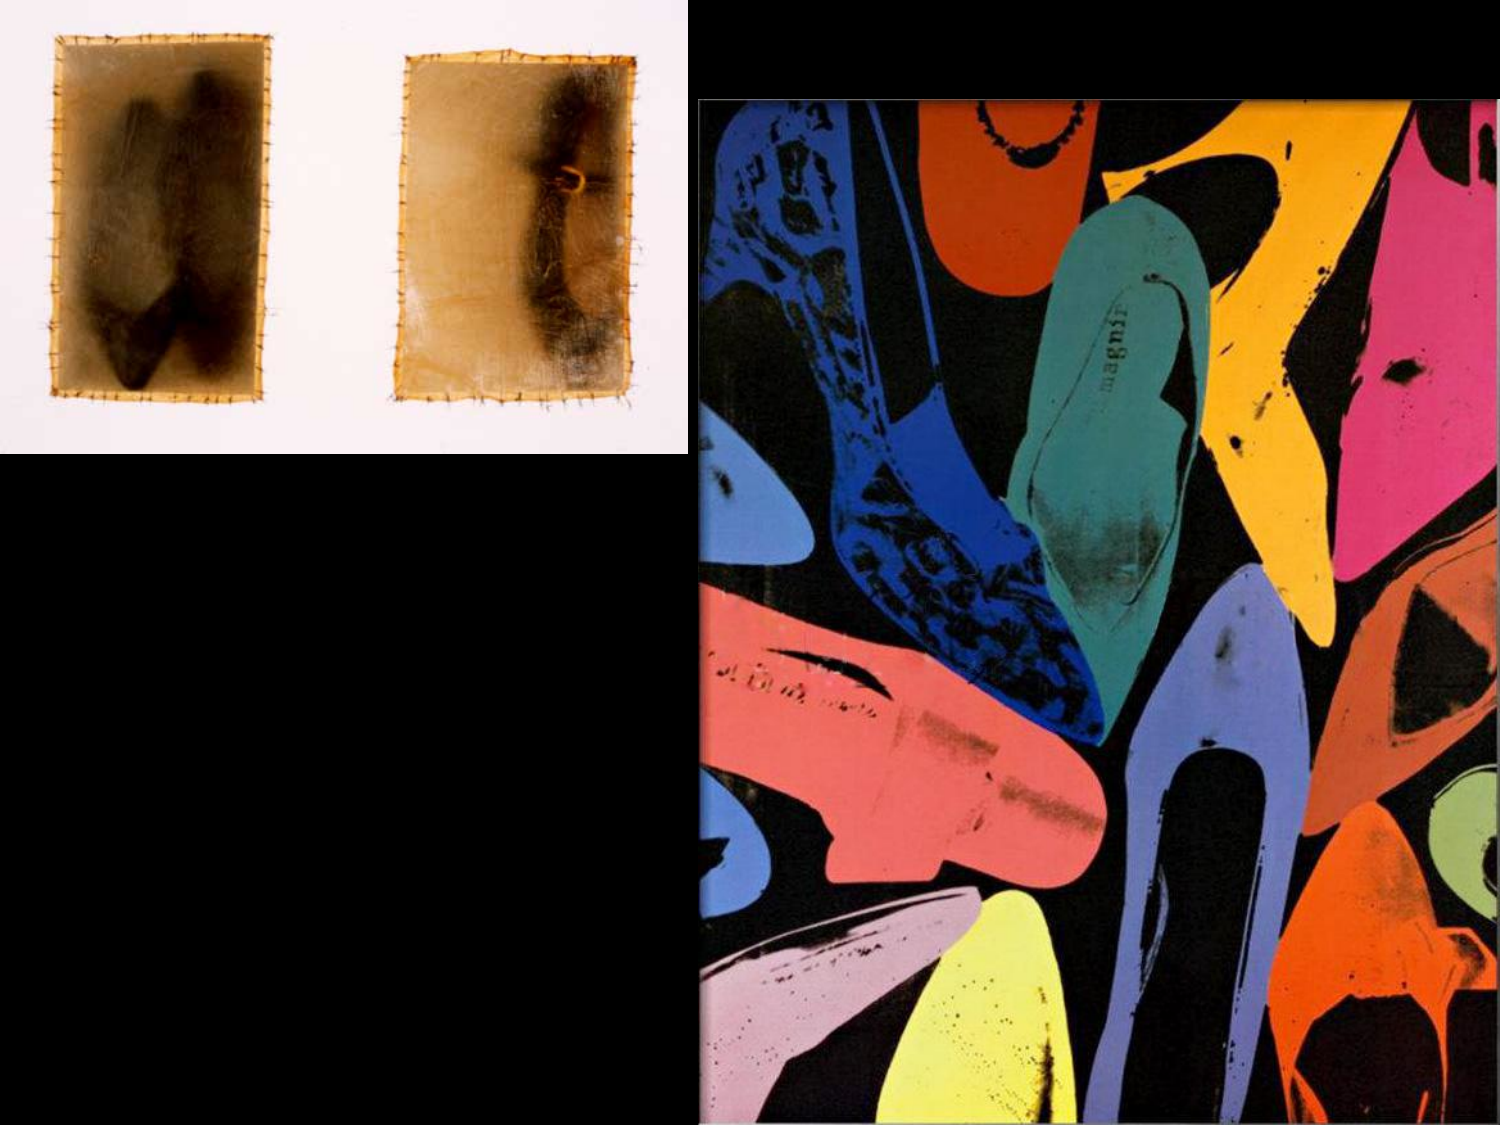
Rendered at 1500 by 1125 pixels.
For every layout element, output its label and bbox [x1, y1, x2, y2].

picture [0, 0, 688, 454]
picture [697, 99, 1500, 1125]
